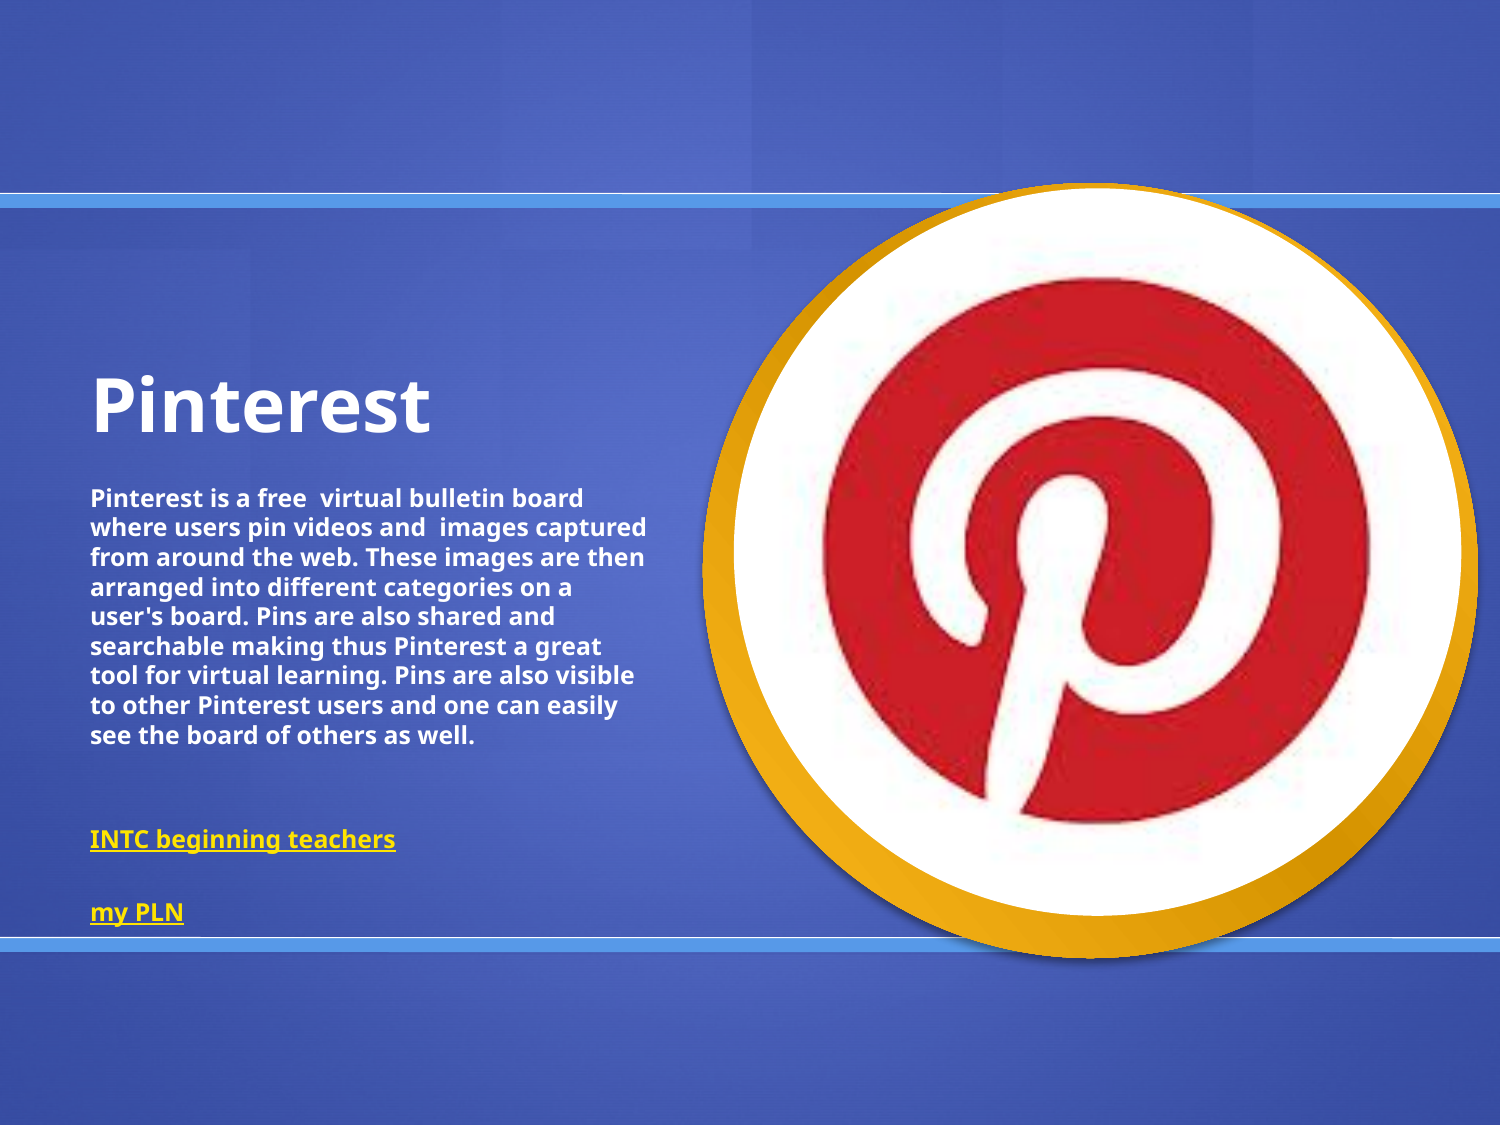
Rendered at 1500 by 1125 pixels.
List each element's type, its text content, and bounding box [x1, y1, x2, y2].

title Pinterest [75, 249, 663, 456]
picture [732, 187, 1463, 917]
list Pinterest is a free virtual bulletin board where users pin videos and images captured from around the web. These images are then arranged into different categories on a user's board. Pins are also shared and searchable making thus Pinterest a great tool for virtual learning. Pins are also visible to other Pinterest users and one can easily see the board of others as well. INTC beginning teachers my PLN [75, 474, 663, 946]
